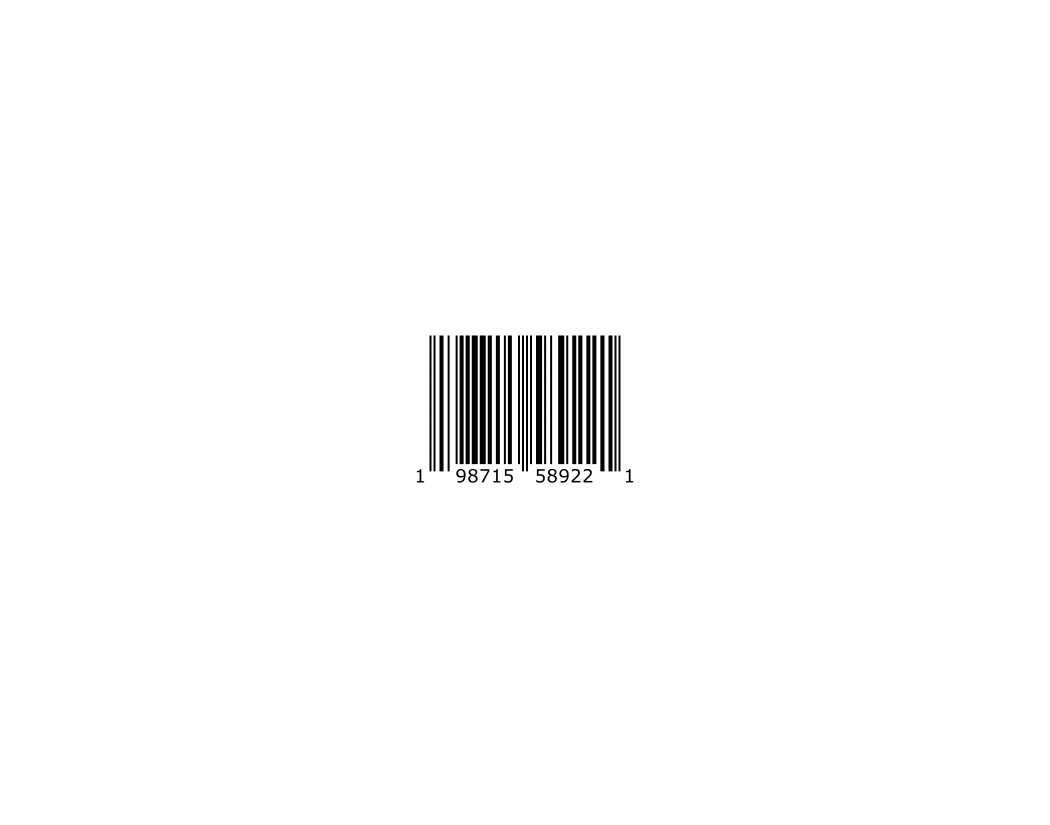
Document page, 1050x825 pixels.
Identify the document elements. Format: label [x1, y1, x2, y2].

picture [401, 325, 649, 500]
